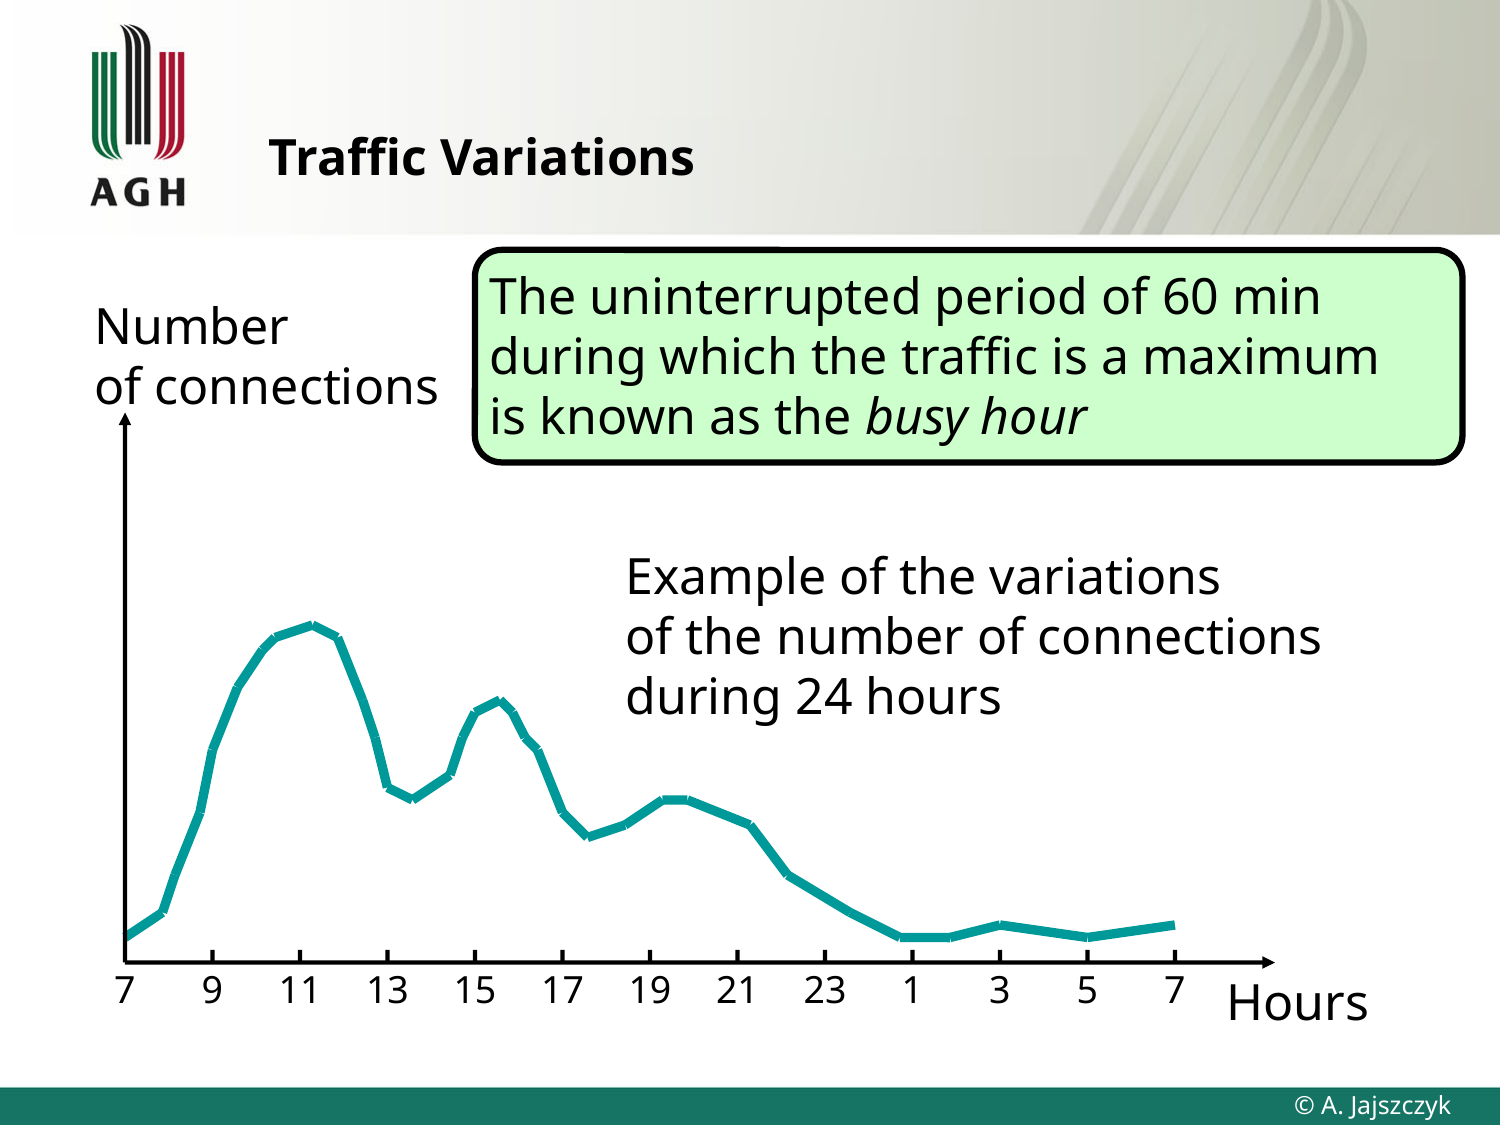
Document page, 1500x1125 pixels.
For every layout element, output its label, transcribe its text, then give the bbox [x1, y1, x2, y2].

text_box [68, 287, 1388, 1039]
picture [0, 0, 1500, 1125]
title Traffic Variations [253, 78, 1425, 233]
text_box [474, 249, 1463, 463]
